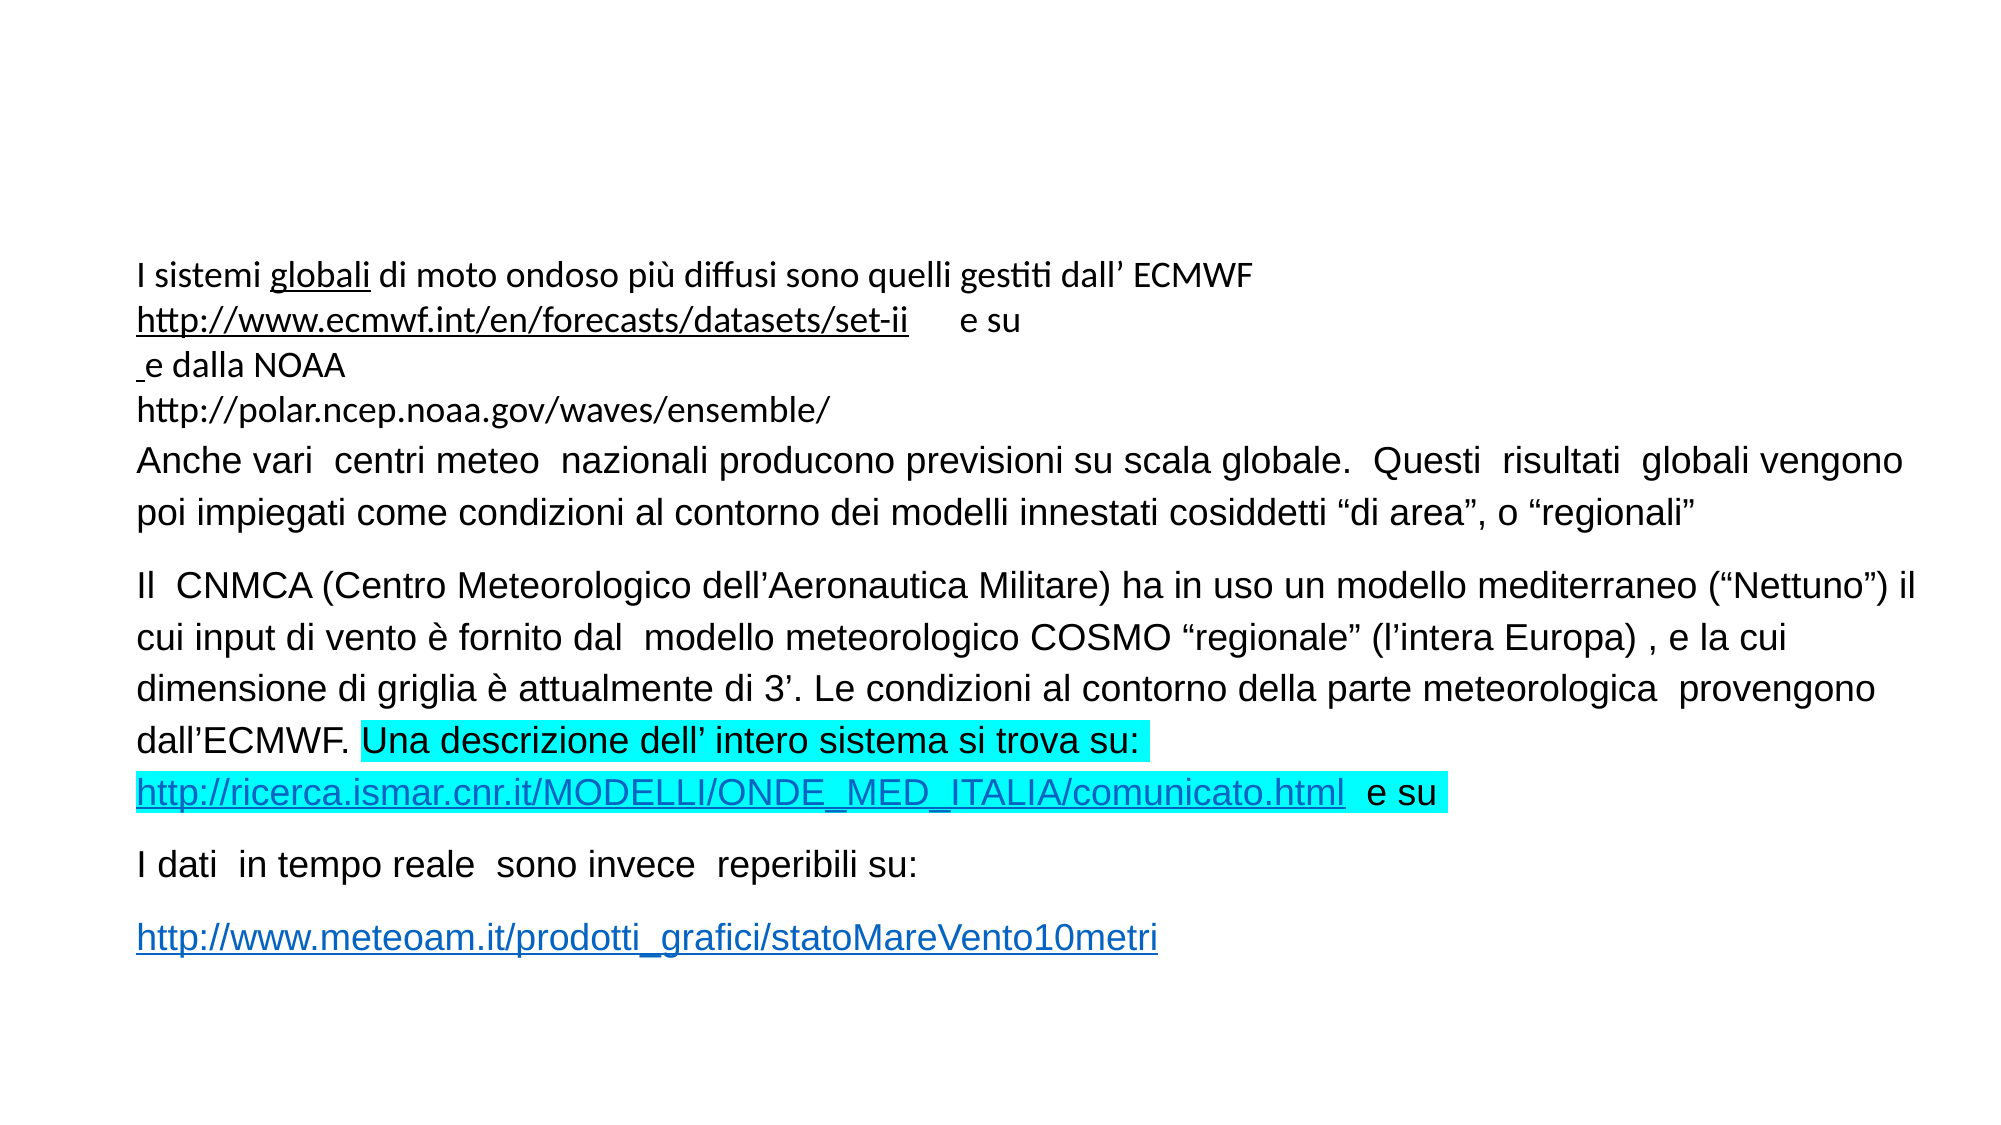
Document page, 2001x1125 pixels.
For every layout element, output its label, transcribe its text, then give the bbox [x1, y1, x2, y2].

text_box I sistemi globali di moto ondoso più diffusi sono quelli gestiti dall’ ECMWF http://www.ecmwf.int/en/forecasts/datasets/set-ii e su e dalla NOAA http://polar.ncep.noaa.gov/waves/ensemble/ Anche vari centri meteo nazionali producono previsioni su scala globale. Questi risultati globali vengono poi impiegati come condizioni al contorno dei modelli innestati cosiddetti “di area”, o “regionali” Il CNMCA (Centro Meteorologico dell’Aeronautica Militare) ha in uso un modello mediterraneo (“Nettuno”) il cui input di vento è fornito dal modello meteorologico COSMO “regionale” (l’intera Europa) , e la cui dimensione di griglia è attualmente di 3’. Le condizioni al contorno della parte meteorologica provengono dall’ECMWF. Una descrizione dell’ intero sistema si trova su: http://ricerca.ismar.cnr.it/MODELLI/ONDE_MED_ITALIA/comunicato.html e su I dati in tempo reale sono invece reperibili su: http://www.meteoam.it/prodotti_grafici/statoMareVento10metri [121, 176, 1932, 966]
